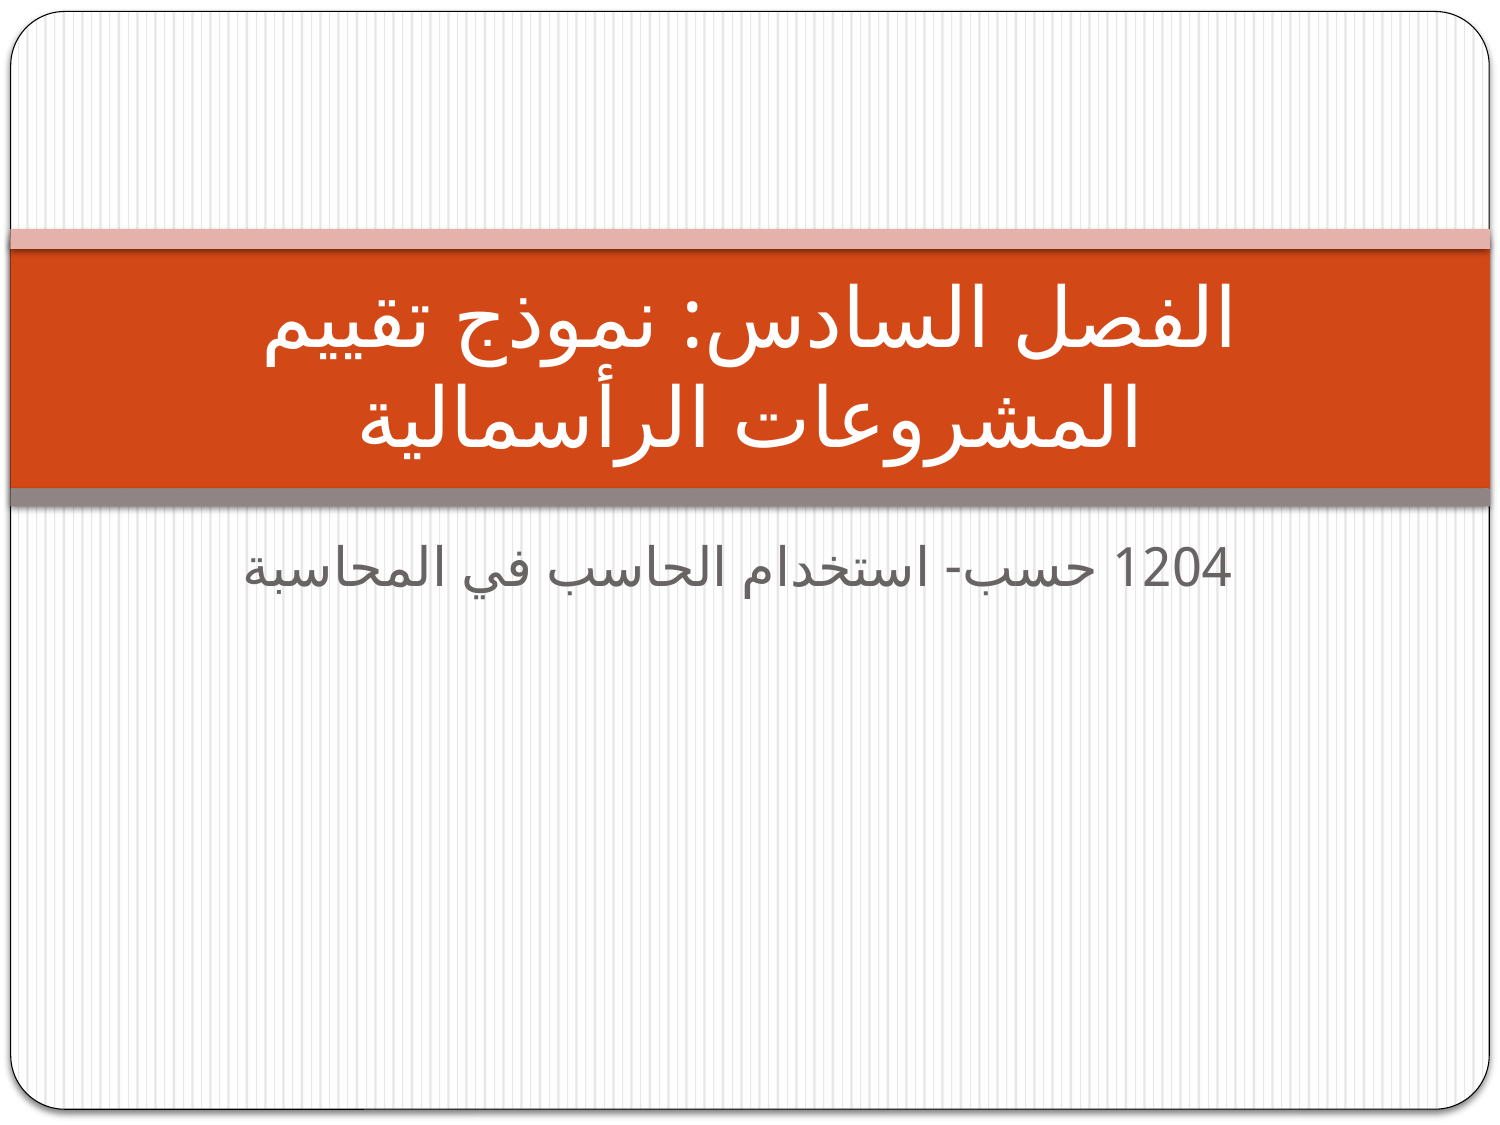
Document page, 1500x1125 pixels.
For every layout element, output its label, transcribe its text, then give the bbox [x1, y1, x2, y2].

title الفصل السادس: نموذج تقييم المشروعات الرأسمالية [75, 247, 1425, 489]
subtitle 1204 حسب- استخدام الحاسب في المحاسبة [212, 525, 1263, 788]
